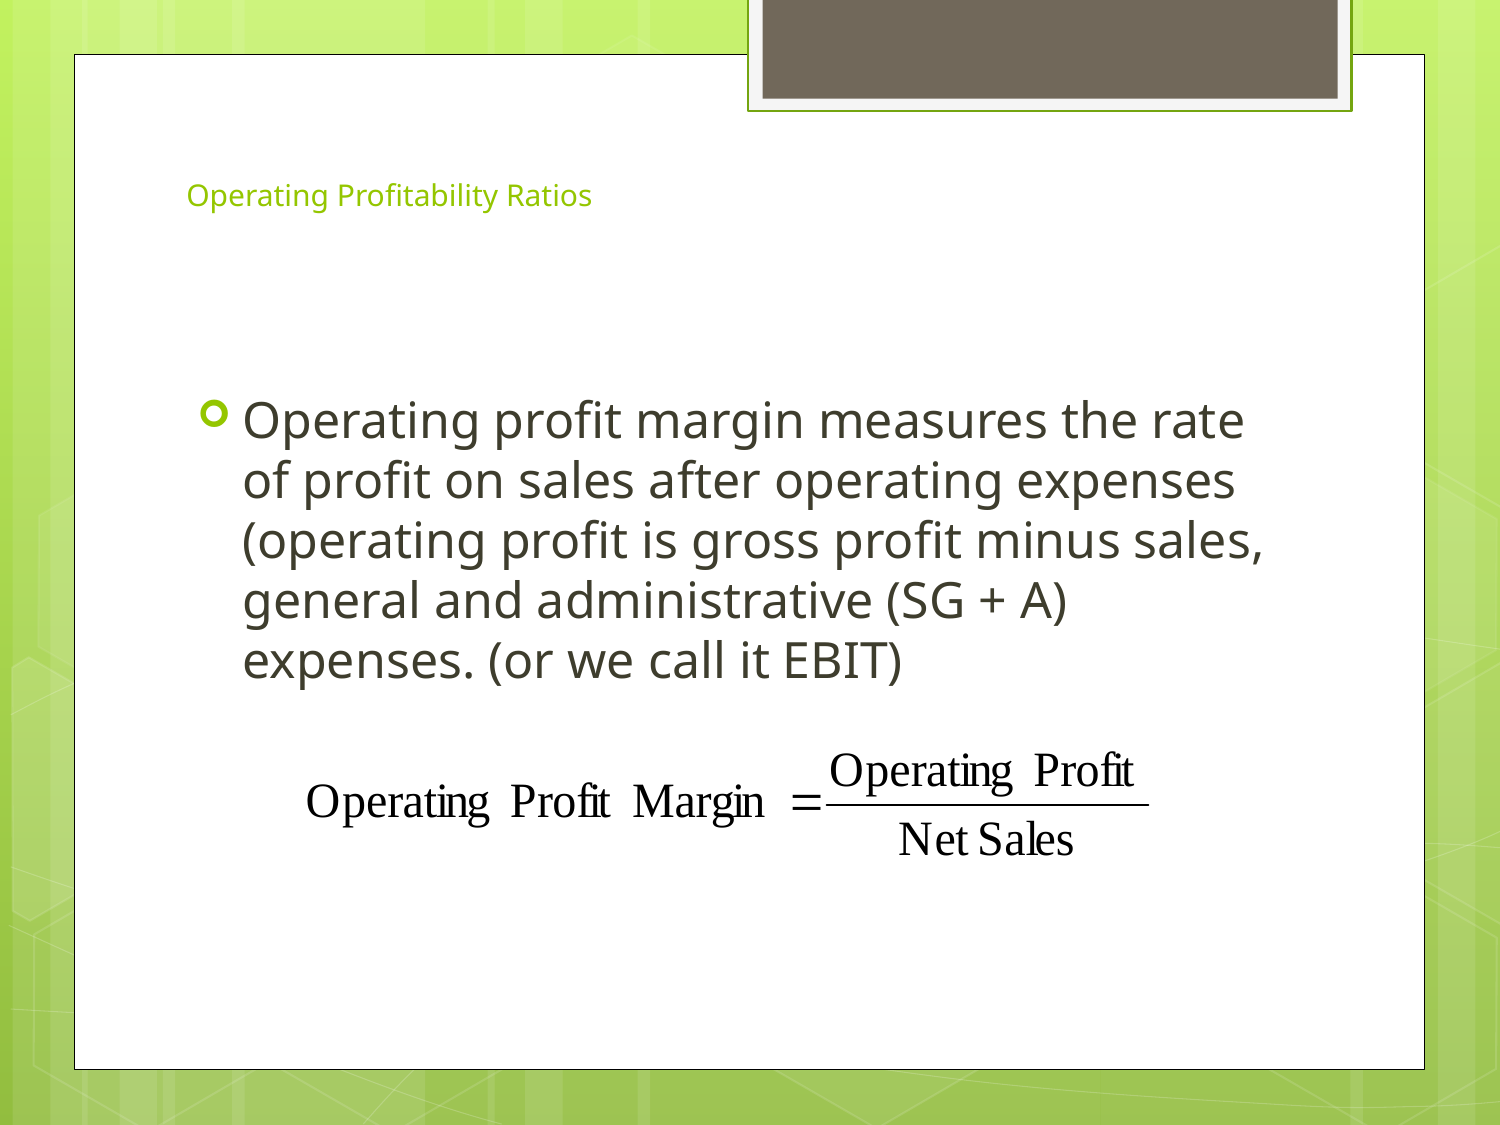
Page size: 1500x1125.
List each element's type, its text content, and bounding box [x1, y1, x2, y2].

list Operating profit margin measures the rate of profit on sales after operating expenses (operating profit is gross profit minus sales, general and administrative (SG + A) expenses. (or we call it EBIT) [171, 381, 1283, 957]
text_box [298, 738, 1155, 864]
title Operating Profitability Ratios [171, 168, 1324, 221]
